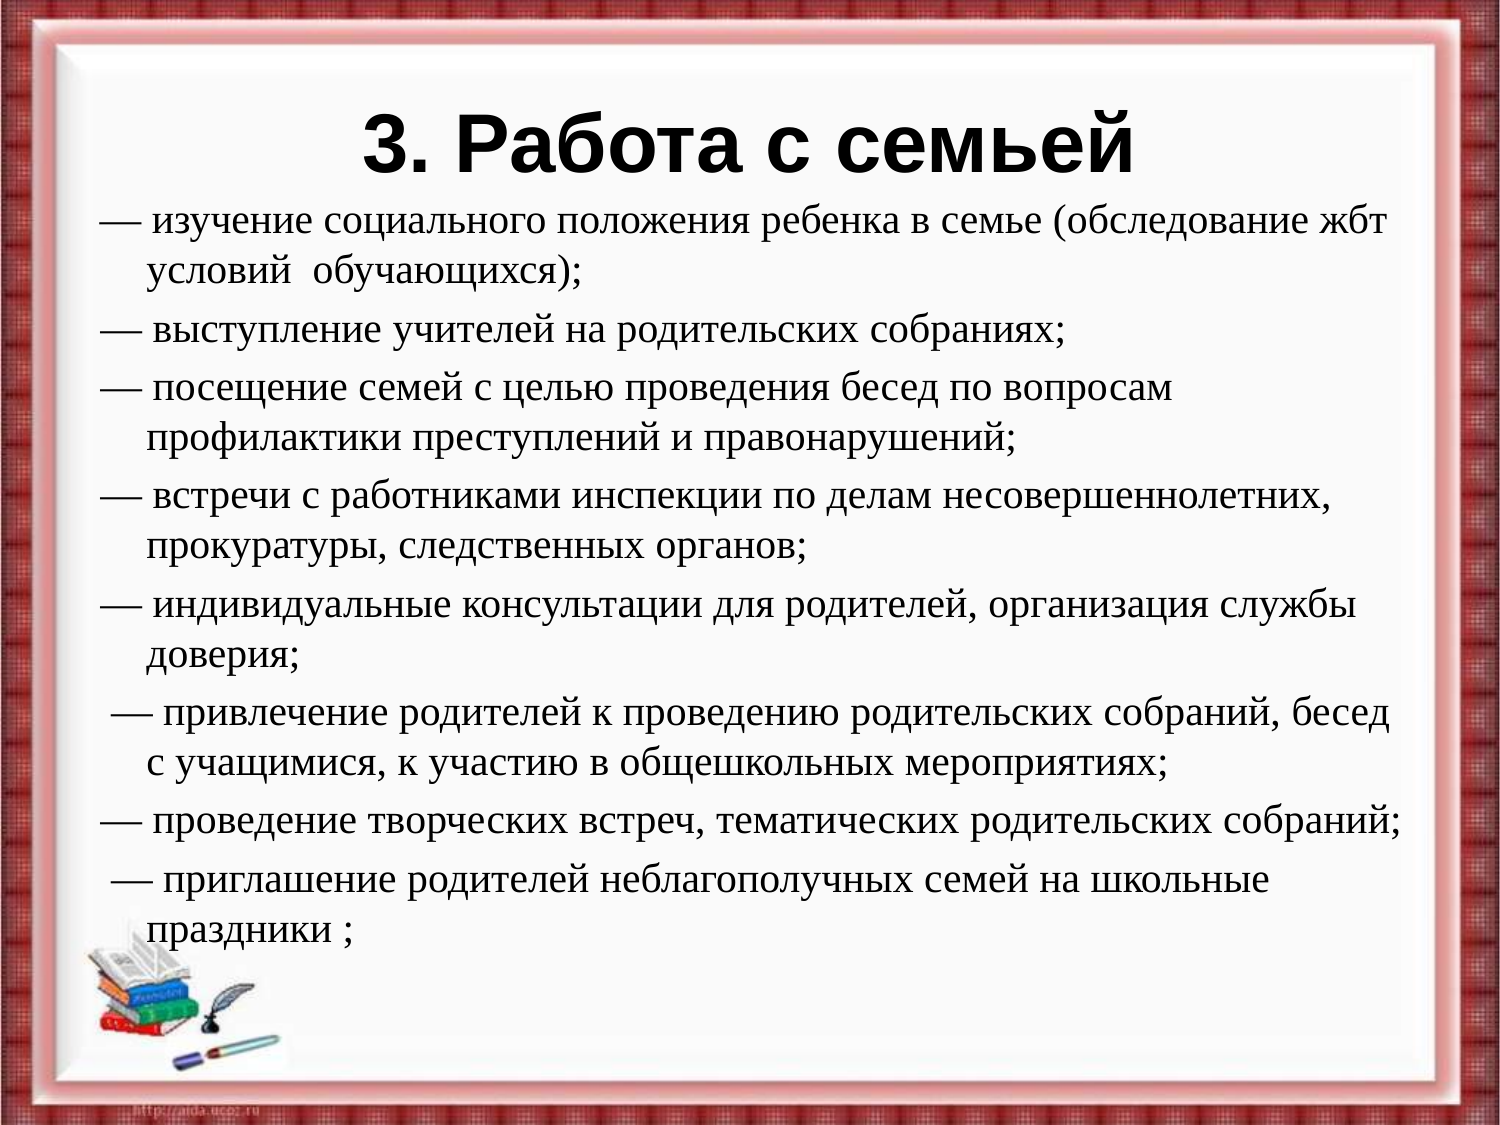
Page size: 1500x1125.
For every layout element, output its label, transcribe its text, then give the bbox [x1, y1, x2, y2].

picture [0, 0, 1500, 1125]
title 3. Работа с семьей [74, 44, 1426, 184]
list — изучение социального положения ребенка в семье (обследование жбт условий обучающихся); — выступление учителей на родительских собраниях; — посещение семей с целью проведения бесед по вопросам профилактики преступлений и правонарушений; — встречи с работниками инспекции по делам несовершеннолетних, прокуратуры, следственных органов; — индивидуальные консультации для родителей, организация службы доверия; — привлечение родителей к проведению родительских собраний, бесед с учащимися, к участию в общешкольных мероприятиях; — проведение творческих встреч, тематических родительских собраний; — приглашение родителей неблагополучных семей на школьные праздники ; [74, 184, 1426, 1006]
